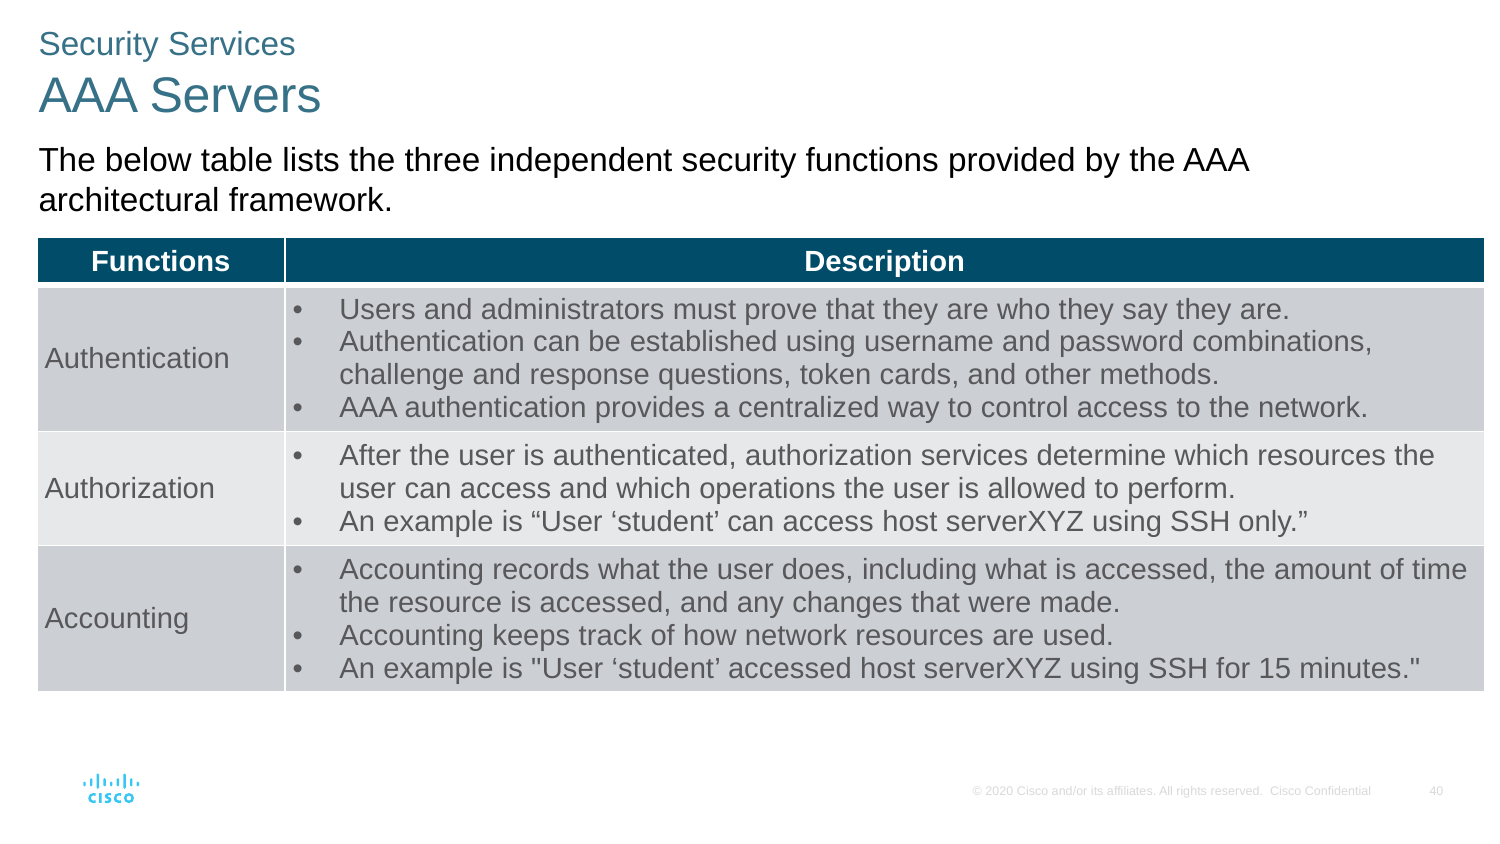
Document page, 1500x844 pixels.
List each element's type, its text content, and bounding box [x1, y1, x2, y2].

list The below table lists the three independent security functions provided by the AAA architectural framework. [23, 131, 1406, 239]
table_cell Authorization [38, 432, 284, 545]
table_cell After the user is authenticated, authorization services determine which resources the user can access and which operations the user is allowed to perform. An example is “User ‘student’ can access host serverXYZ using SSH only.” [286, 432, 1484, 545]
table_header Functions [38, 238, 284, 282]
table_cell Users and administrators must prove that they are who they say they are. Authentication can be established using username and password combinations, challenge and response questions, token cards, and other methods. AAA authentication provides a centralized way to control access to the network. [286, 288, 1484, 431]
table_cell Accounting records what the user does, including what is accessed, the amount of time the resource is accessed, and any changes that were made. Accounting keeps track of how network resources are used. An example is "User ‘student’ accessed host serverXYZ using SSH for 15 minutes." [286, 546, 1484, 691]
table_cell Authentication [38, 288, 284, 431]
table_header Description [286, 238, 1484, 282]
table_cell Accounting [38, 546, 284, 691]
text_box Security Services AAA Servers [23, 10, 1500, 135]
